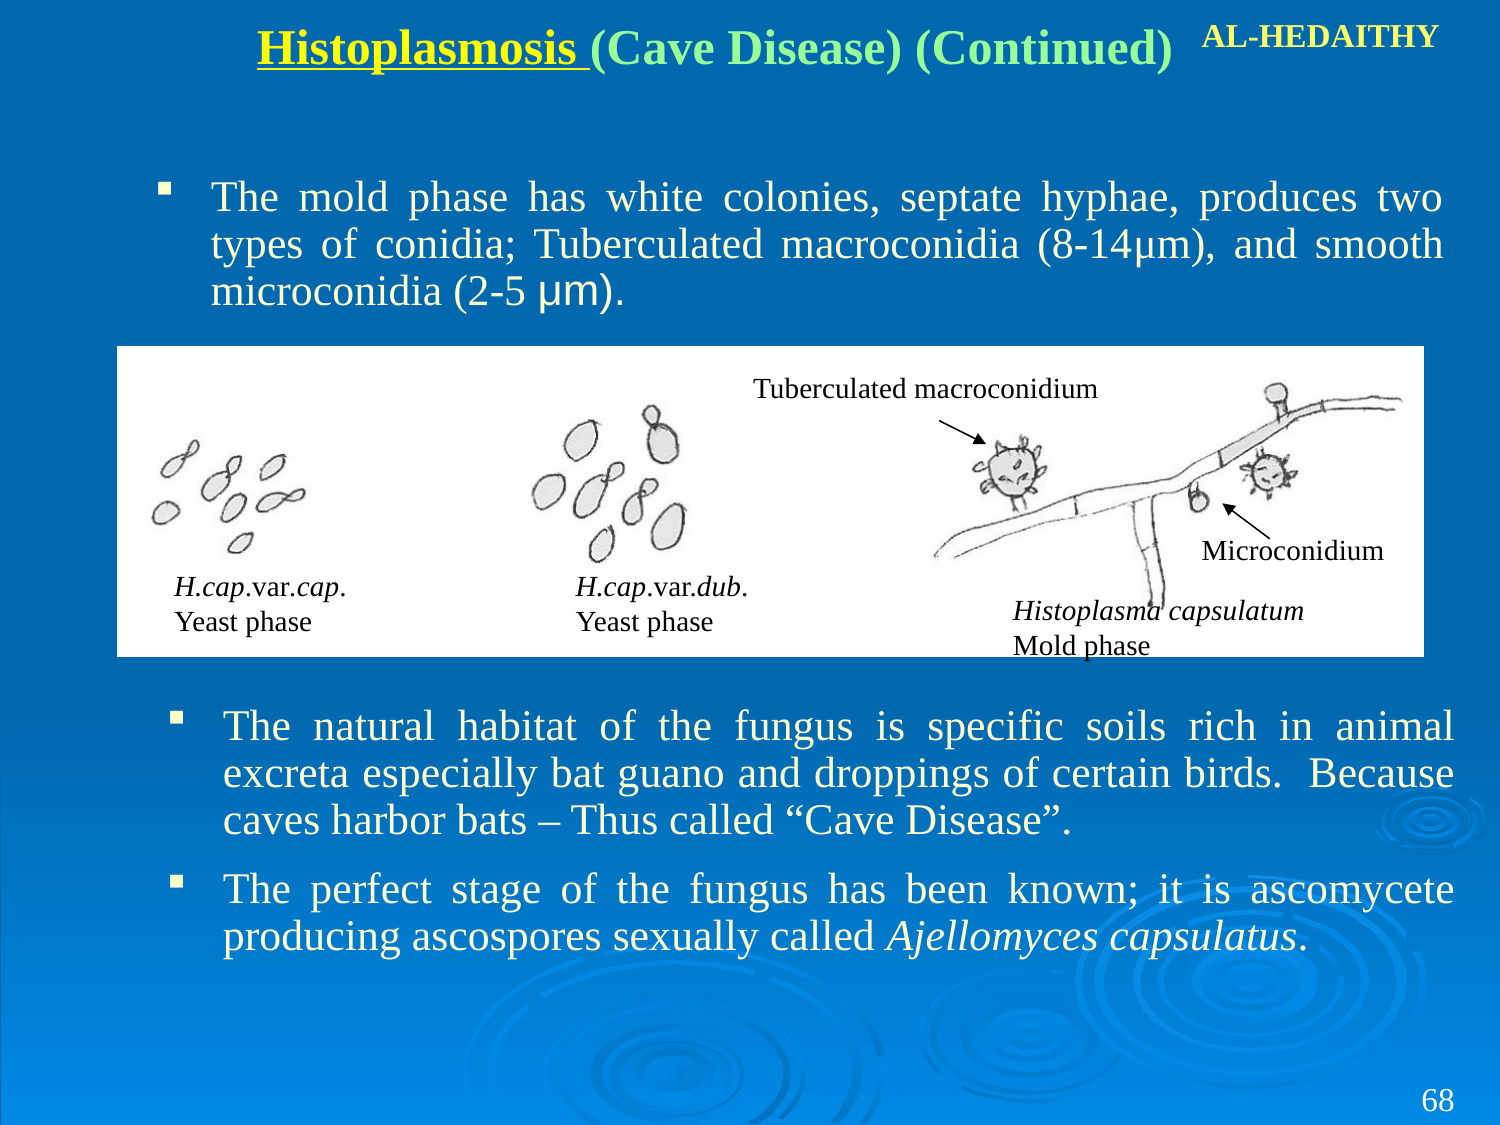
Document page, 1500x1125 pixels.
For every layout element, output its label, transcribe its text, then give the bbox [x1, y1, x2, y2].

text_box Histoplasmosis (Cave Disease) (Continued) [242, 7, 1270, 82]
text_box Histoplasma capsulatum Mold phase [998, 665, 1365, 669]
text_box AL-HEDAITHY [1186, 7, 1471, 62]
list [117, 346, 1424, 658]
text_box The mold phase has white colonies, septate hyphae, produces two types of conidia; Tuberculated macroconidia (8-14μm), and smooth microconidia (2-5 μm). [64, 166, 1459, 392]
text_box The natural habitat of the fungus is specific soils rich in animal excreta especially bat guano and droppings of certain birds. Because caves harbor bats – Thus called “Cave Disease”. The perfect stage of the fungus has been known; it is ascomycete producing ascospores sexually called Ajellomyces capsulatus. [76, 694, 1471, 1037]
text_box Microconidium [1429, 524, 1436, 574]
text_box 68 [1370, 1070, 1500, 1125]
